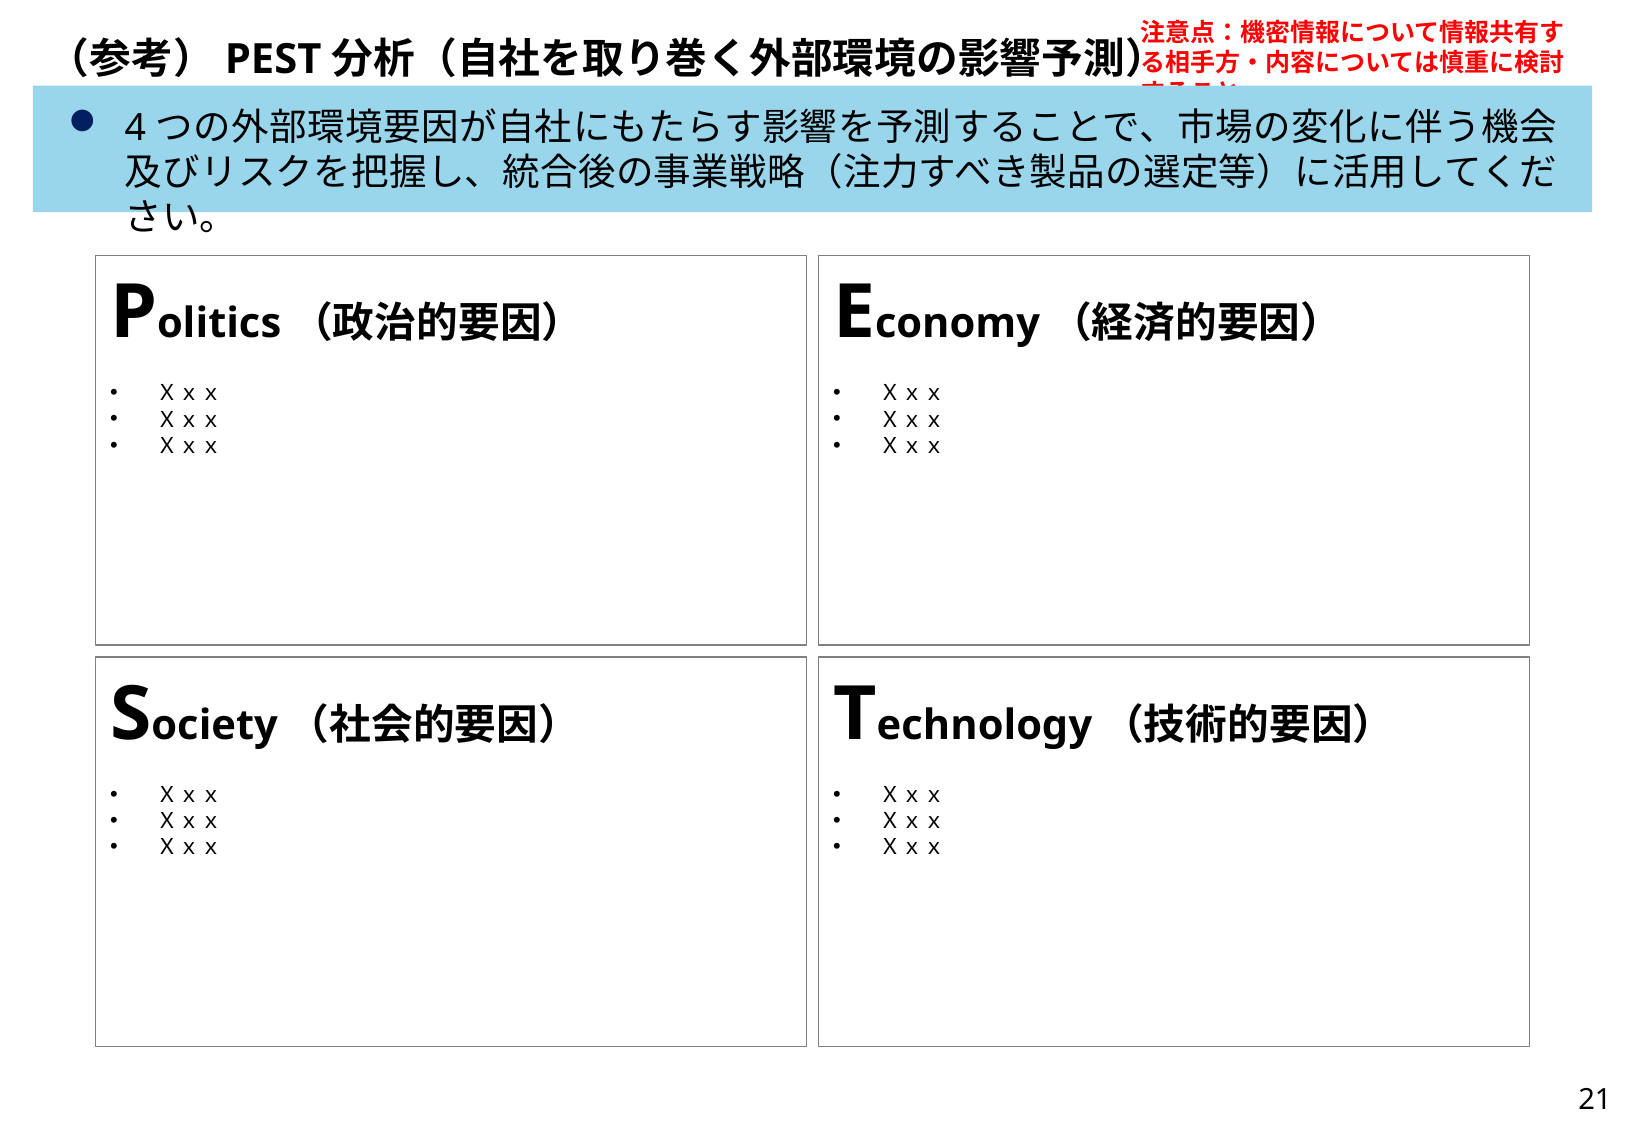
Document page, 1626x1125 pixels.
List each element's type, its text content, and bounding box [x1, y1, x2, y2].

list 4つの外部環境要因が自社にもたらす影響を予測することで、市場の変化に伴う機会及びリスクを把握し、統合後の事業戦略（注力すべき製品の選定等）に活用してください。 [32, 90, 1593, 213]
text_box Technology（技術的要因） Ｘｘｘ Ｘｘｘ Ｘｘｘ [818, 656, 1530, 1047]
text_box Economy（経済的要因） Ｘｘｘ Ｘｘｘ Ｘｘｘ [818, 255, 1530, 646]
slide_number 21 [1247, 1070, 1625, 1125]
text_box Politics（政治的要因） Ｘｘｘ Ｘｘｘ Ｘｘｘ [95, 255, 807, 646]
text_box Society（社会的要因） Ｘｘｘ Ｘｘｘ Ｘｘｘ [95, 656, 807, 1047]
title （参考）PEST分析（自社を取り巻く外部環境の影響予測） [32, 24, 1593, 90]
